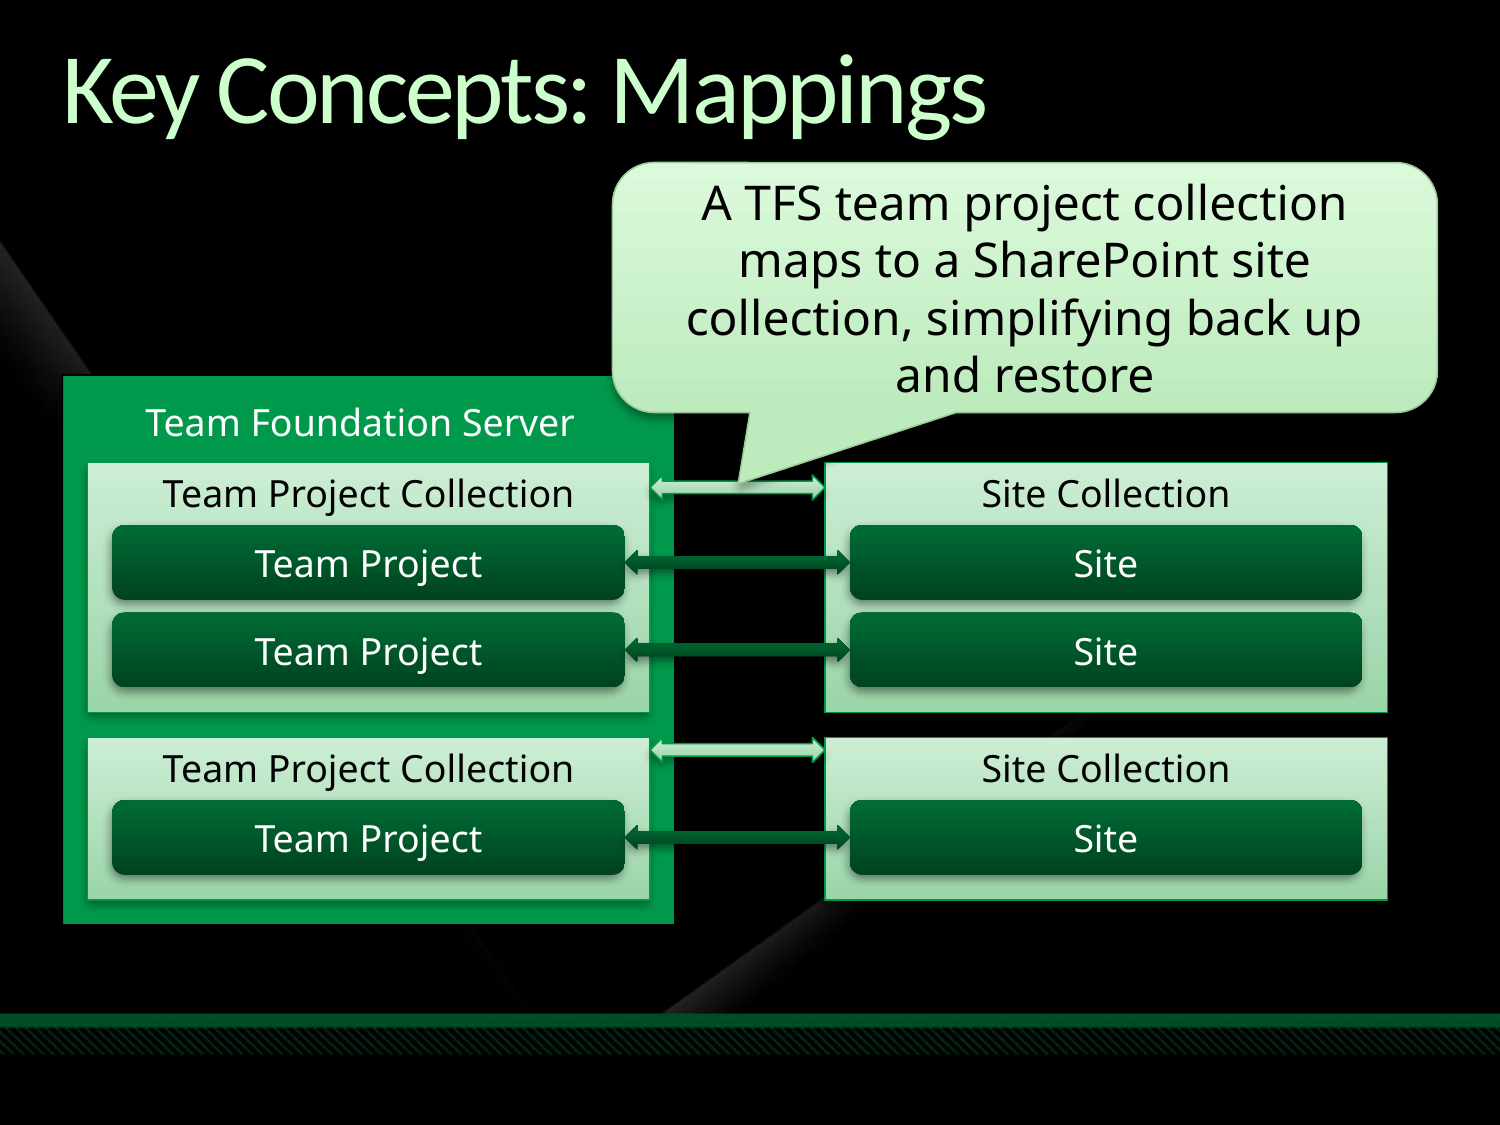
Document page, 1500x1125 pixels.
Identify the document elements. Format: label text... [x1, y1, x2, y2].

text_box Site Collection [824, 462, 1388, 713]
text_box [649, 474, 737, 501]
text_box [624, 637, 850, 663]
text_box Site [849, 799, 1363, 875]
text_box A TFS team project collection maps to a SharePoint site collection, simplifying back up and restore [611, 161, 1439, 485]
title Key Concepts: Mappings [62, 37, 1438, 147]
text_box [624, 549, 850, 575]
text_box [624, 825, 850, 850]
text_box Site [849, 612, 1363, 688]
text_box [745, 474, 826, 501]
text_box Team Project Collection [87, 737, 651, 901]
text_box Team Project [112, 799, 625, 875]
text_box Site [849, 524, 1363, 600]
text_box Team Project [112, 612, 625, 688]
text_box Team Foundation Server [61, 374, 676, 926]
text_box Team Project Collection [87, 462, 651, 713]
text_box [649, 736, 826, 764]
picture [0, 0, 1500, 1125]
text_box Team Project [112, 524, 625, 600]
text_box Site Collection [824, 737, 1388, 901]
